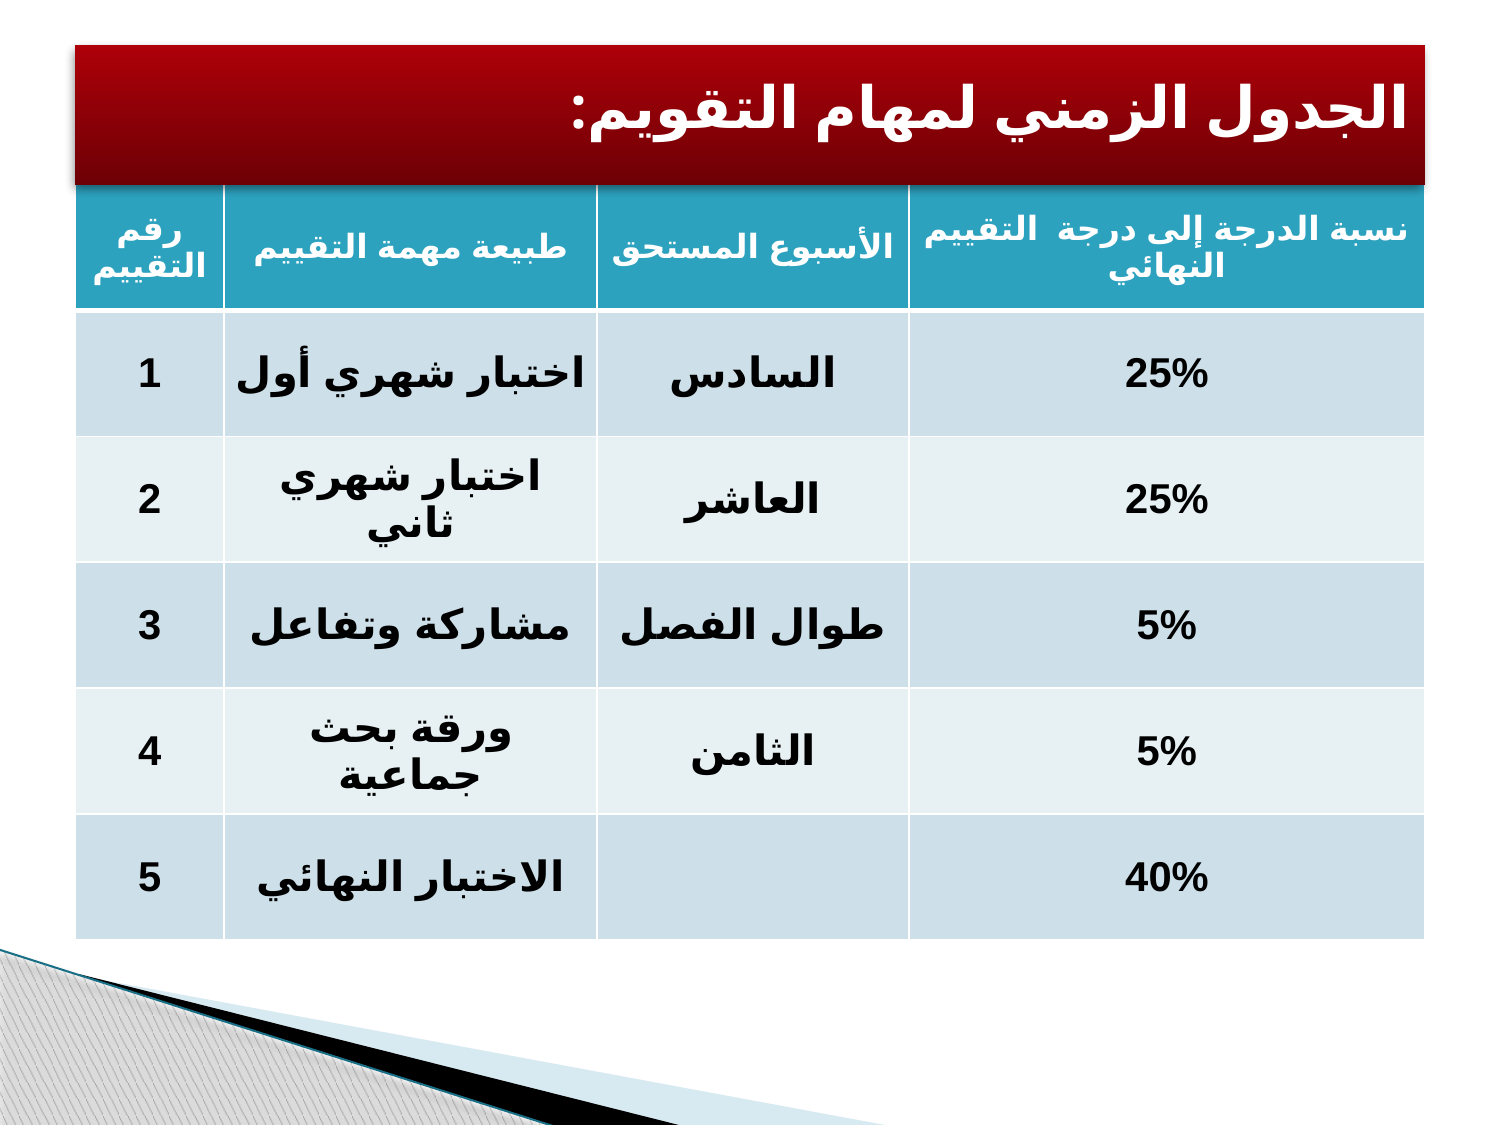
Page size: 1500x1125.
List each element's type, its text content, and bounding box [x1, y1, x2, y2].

table_cell طوال الفصل [598, 563, 908, 687]
table_cell 25% [910, 313, 1424, 436]
table_cell 5% [910, 563, 1424, 687]
table_header طبيعة مهمة التقييم [225, 198, 596, 308]
table_cell السادس [598, 313, 908, 436]
table_header الأسبوع المستحق [598, 198, 908, 308]
table_cell 25% [910, 437, 1424, 561]
table_cell 5% [910, 689, 1424, 813]
table_header نسبة الدرجة إلى درجة التقييم النهائي [910, 196, 1424, 308]
table_cell ورقة بحث جماعية [225, 689, 596, 813]
table_cell 40% [910, 815, 1424, 939]
table_header رقم التقييم [76, 197, 223, 308]
table_cell الثامن [598, 689, 908, 813]
table_cell 3 [76, 563, 223, 687]
table_cell مشاركة وتفاعل [225, 563, 596, 687]
title الجدول الزمني لمهام التقويم: [75, 45, 1425, 185]
table_cell العاشر [598, 437, 908, 561]
table_cell 4 [76, 689, 223, 813]
table_cell الاختبار النهائي [225, 815, 596, 939]
table_cell 1 [76, 313, 223, 436]
table_cell اختبار شهري أول [225, 313, 596, 436]
table_cell [598, 815, 908, 939]
table_cell 5 [76, 815, 223, 939]
table_cell اختبار شهري ثاني [225, 437, 596, 561]
table_cell 2 [76, 437, 223, 561]
